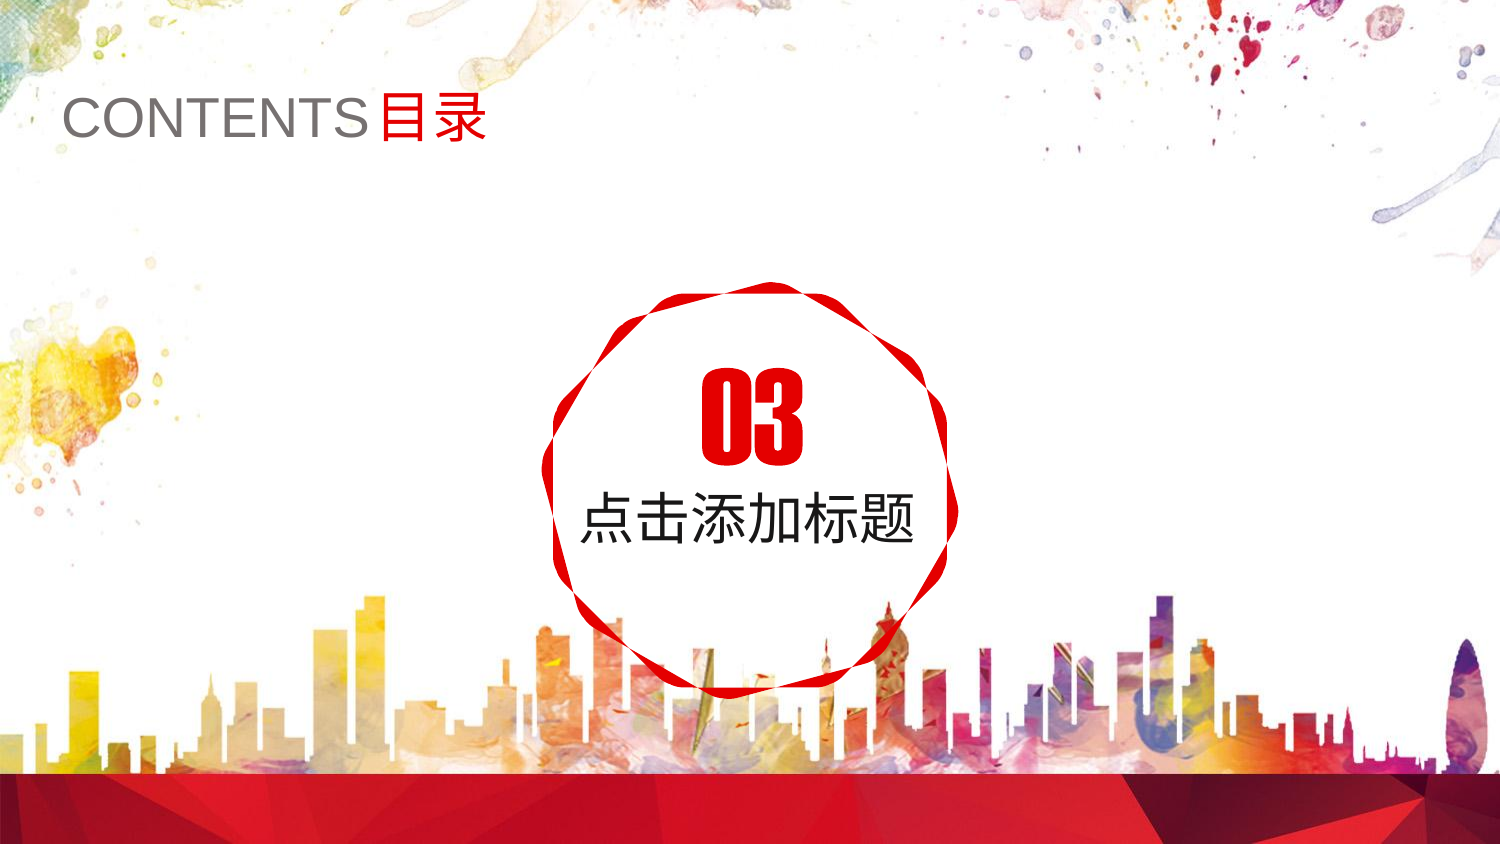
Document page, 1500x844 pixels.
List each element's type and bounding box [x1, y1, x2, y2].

picture [0, 0, 1500, 844]
text_box [533, 273, 967, 708]
